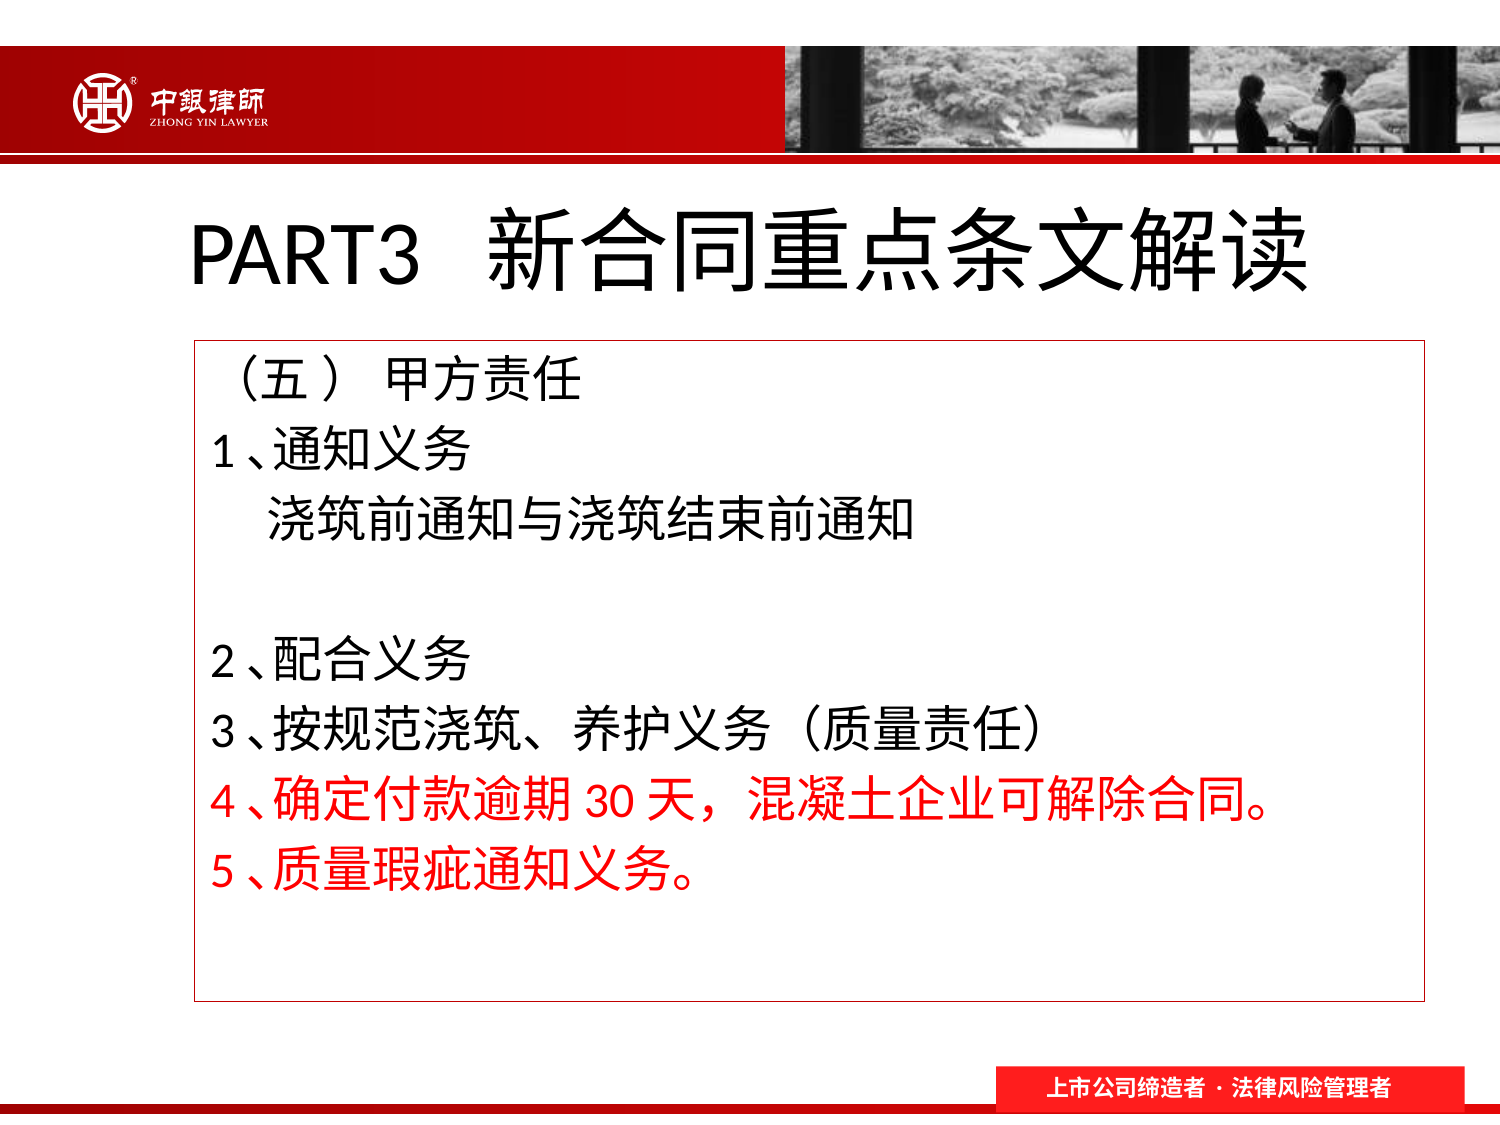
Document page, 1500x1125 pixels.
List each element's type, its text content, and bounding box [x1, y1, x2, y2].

picture [73, 73, 268, 133]
list （五 ） 甲方责任 1､通知义务 浇筑前通知与浇筑结束前通知 2､配合义务 3､按规范浇筑、养护义务（质量责任） 4､确定付款逾期30天，混凝土企业可解除合同。 5､质量瑕疵通知义务。 [194, 340, 1425, 1002]
title PART3 新合同重点条文解读 [47, 190, 1452, 306]
